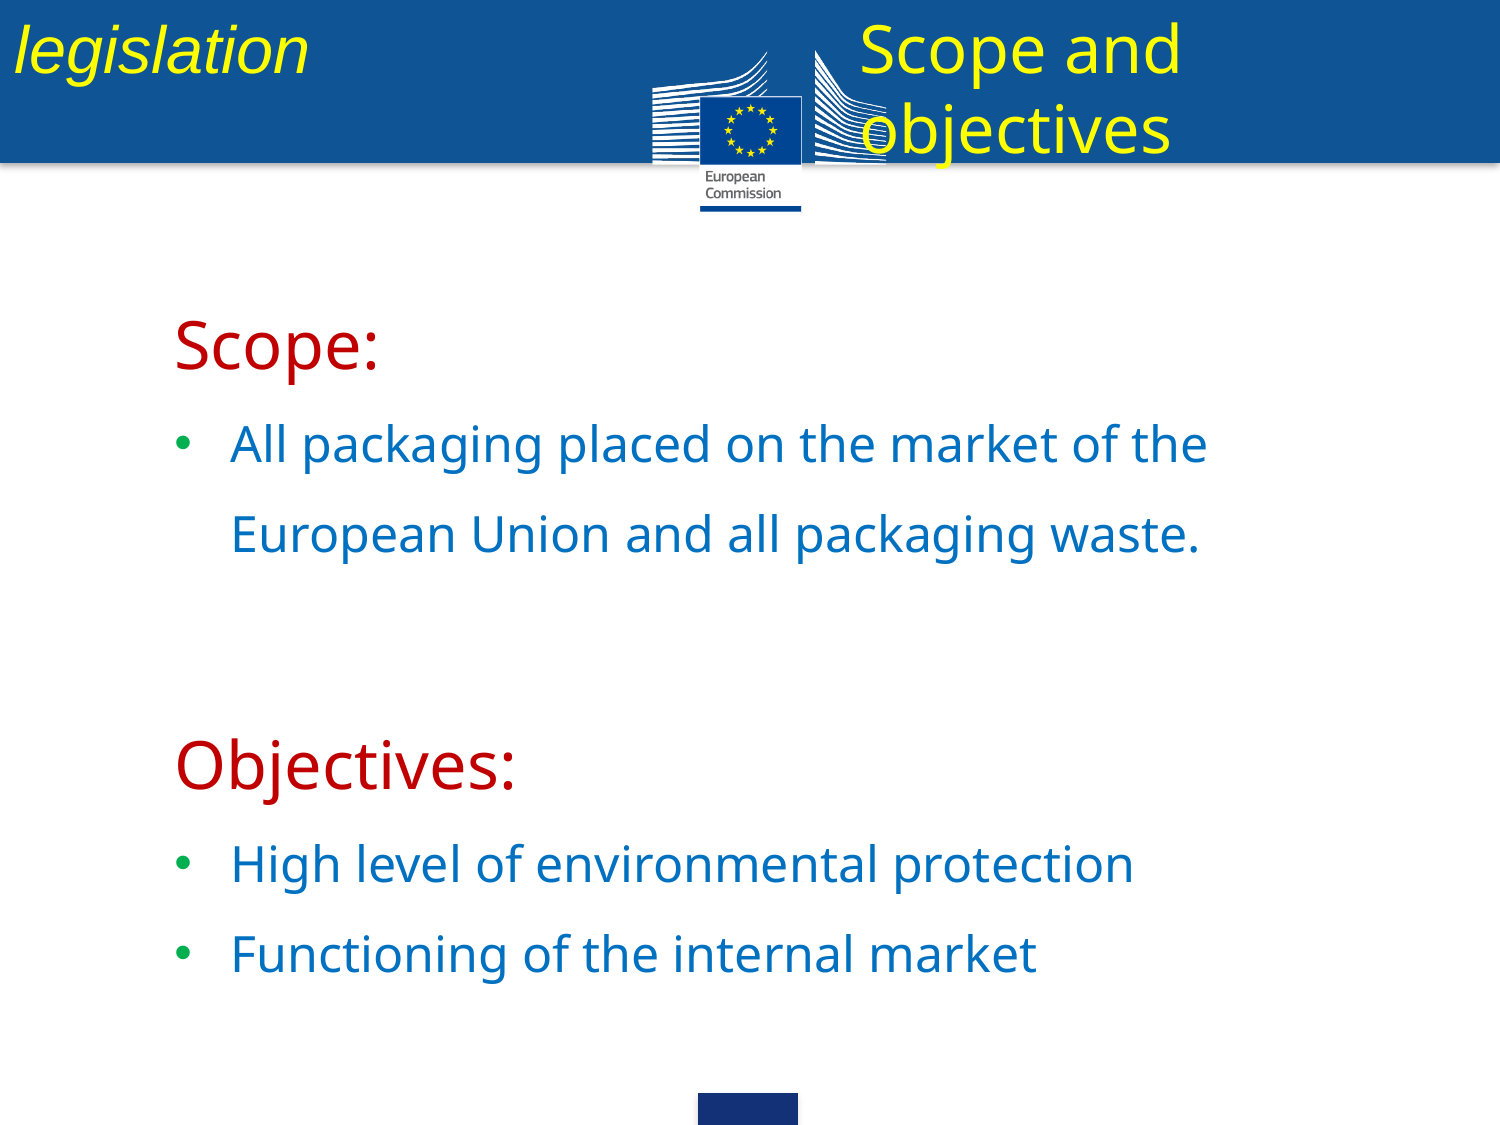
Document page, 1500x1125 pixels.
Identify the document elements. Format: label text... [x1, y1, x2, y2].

text_box Scope and objectives [844, 0, 1500, 175]
list Scope: All packaging placed on the market of the European Union and all packaging waste. Objectives: High level of environmental protection Functioning of the internal market [159, 255, 1425, 1083]
text_box legislation [0, 0, 390, 95]
